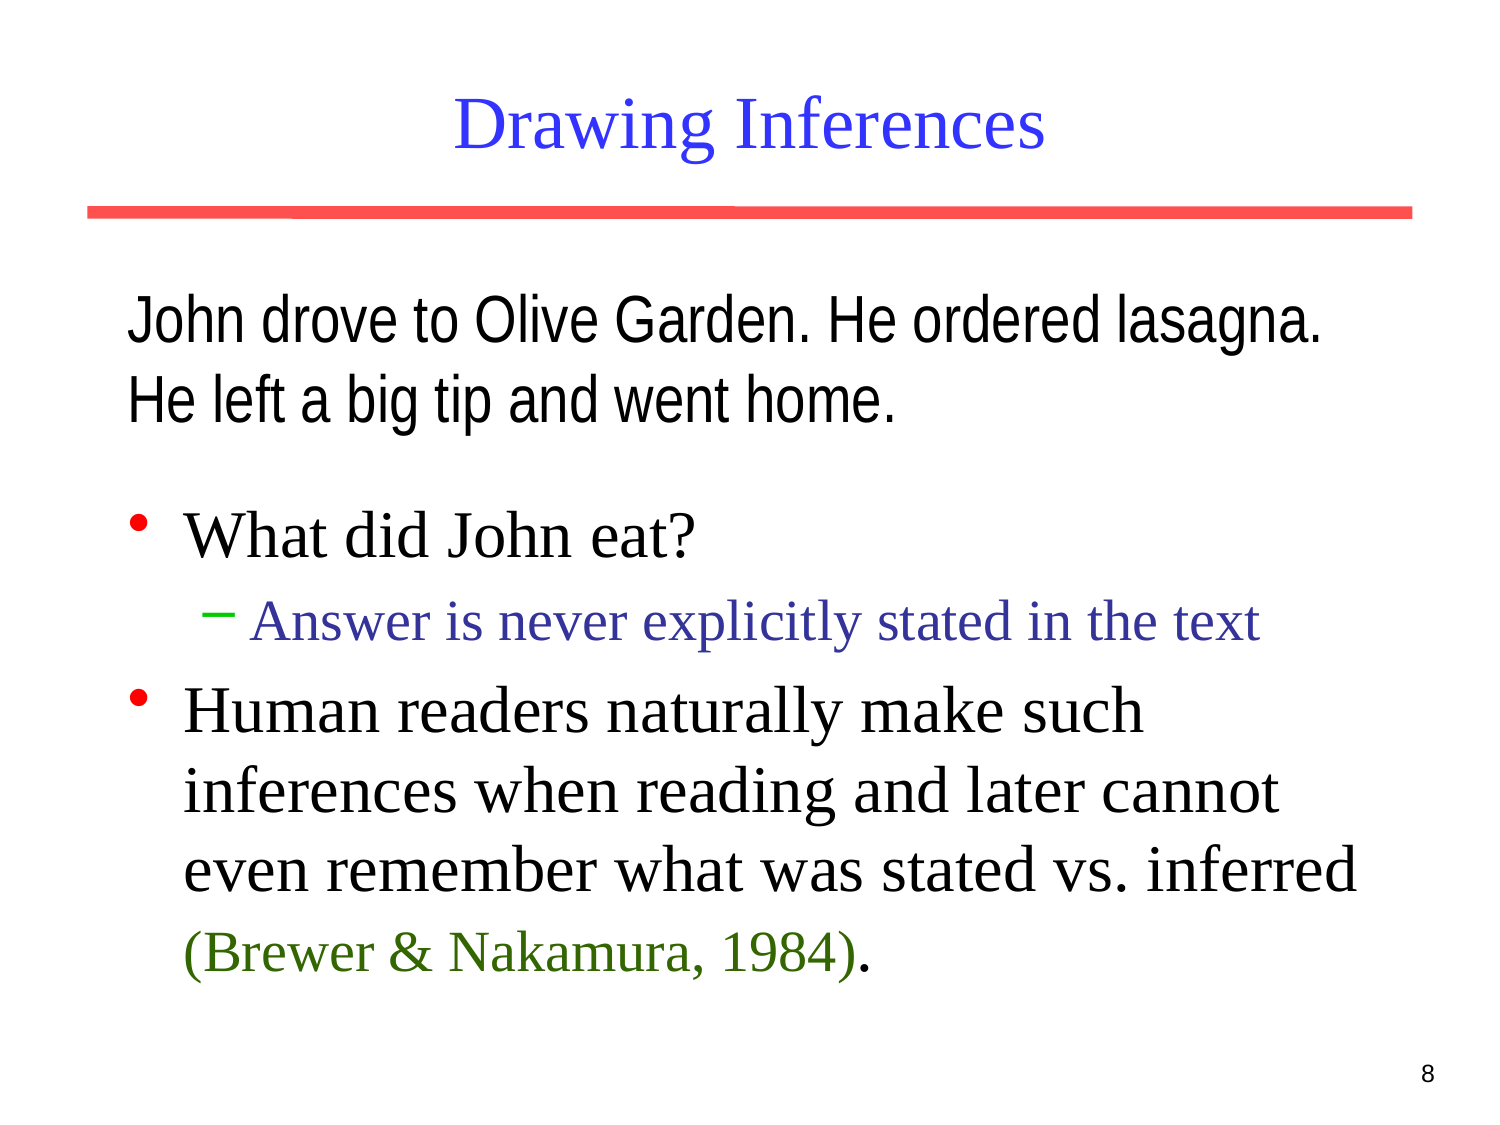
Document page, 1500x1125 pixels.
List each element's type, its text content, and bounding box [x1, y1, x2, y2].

title Drawing Inferences [112, 37, 1388, 175]
list John drove to Olive Garden. He ordered lasagna. He left a big tip and went home. What did John eat? Answer is never explicitly stated in the text Human readers naturally make such inferences when reading and later cannot even remember what was stated vs. inferred (Brewer & Nakamura, 1984). [112, 175, 1388, 945]
slide_number 8 [1137, 1049, 1451, 1125]
